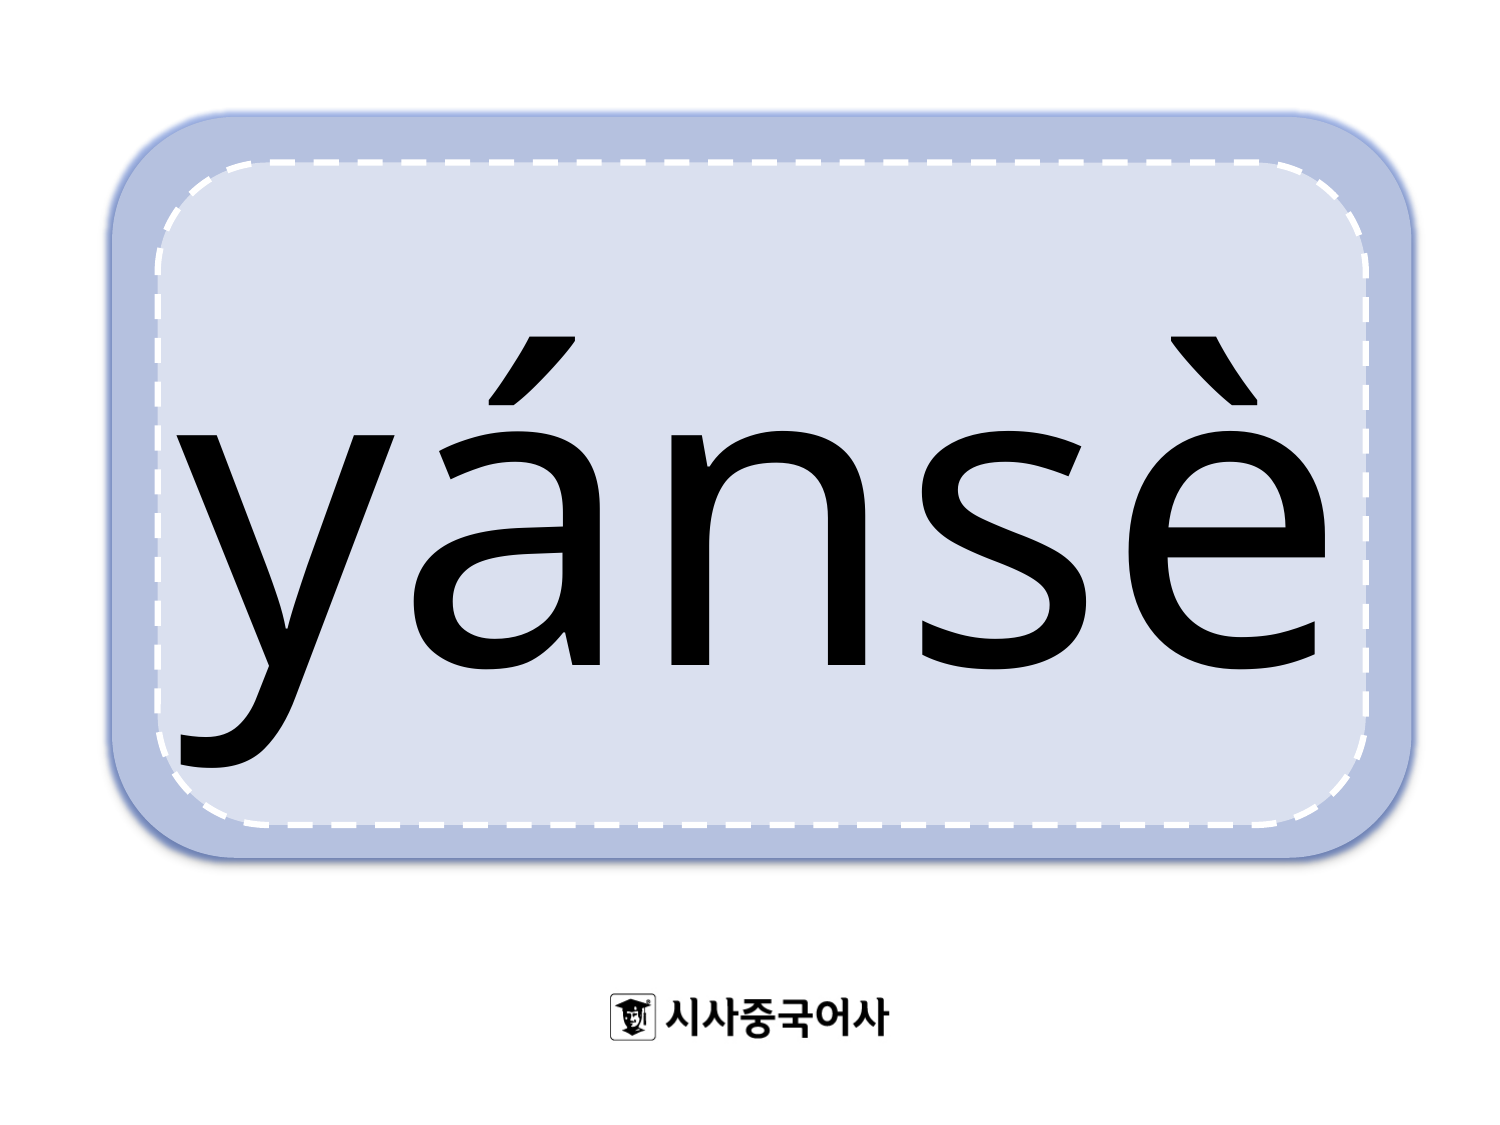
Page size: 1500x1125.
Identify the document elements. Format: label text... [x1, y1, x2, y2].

text_box yánsè [157, 162, 1366, 825]
picture [602, 987, 898, 1047]
